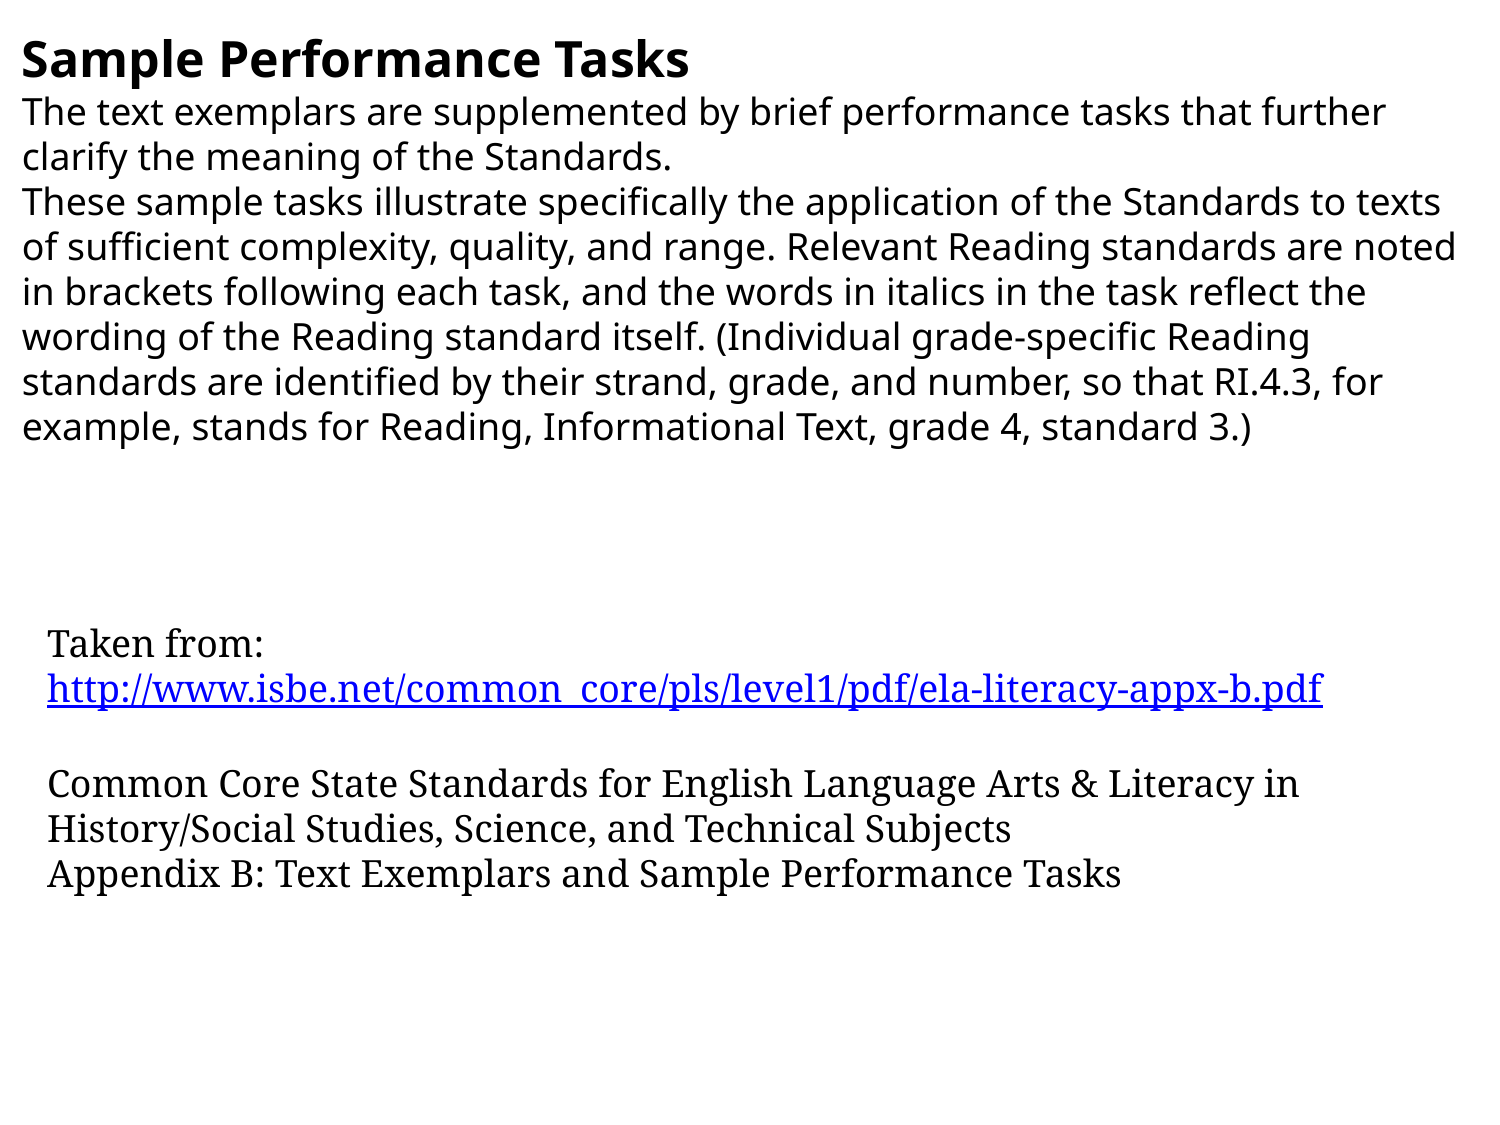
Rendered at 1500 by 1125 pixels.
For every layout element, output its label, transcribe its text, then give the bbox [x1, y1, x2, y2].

text_box Sample Performance Tasks The text exemplars are supplemented by brief performance tasks that further clarify the meaning of the Standards. These sample tasks illustrate specifically the application of the Standards to texts of sufficient complexity, quality, and range. Relevant Reading standards are noted in brackets following each task, and the words in italics in the task reflect the wording of the Reading standard itself. (Individual grade-specific Reading standards are identified by their strand, grade, and number, so that RI.4.3, for example, stands for Reading, Informational Text, grade 4, standard 3.) [7, 20, 1483, 455]
text_box Taken from: http://www.isbe.net/common_core/pls/level1/pdf/ela-literacy-appx-b.pdf Common Core State Standards for English Language Arts & Literacy in History/Social Studies, Science, and Technical Subjects Appendix B: Text Exemplars and Sample Performance Tasks [32, 612, 1429, 903]
